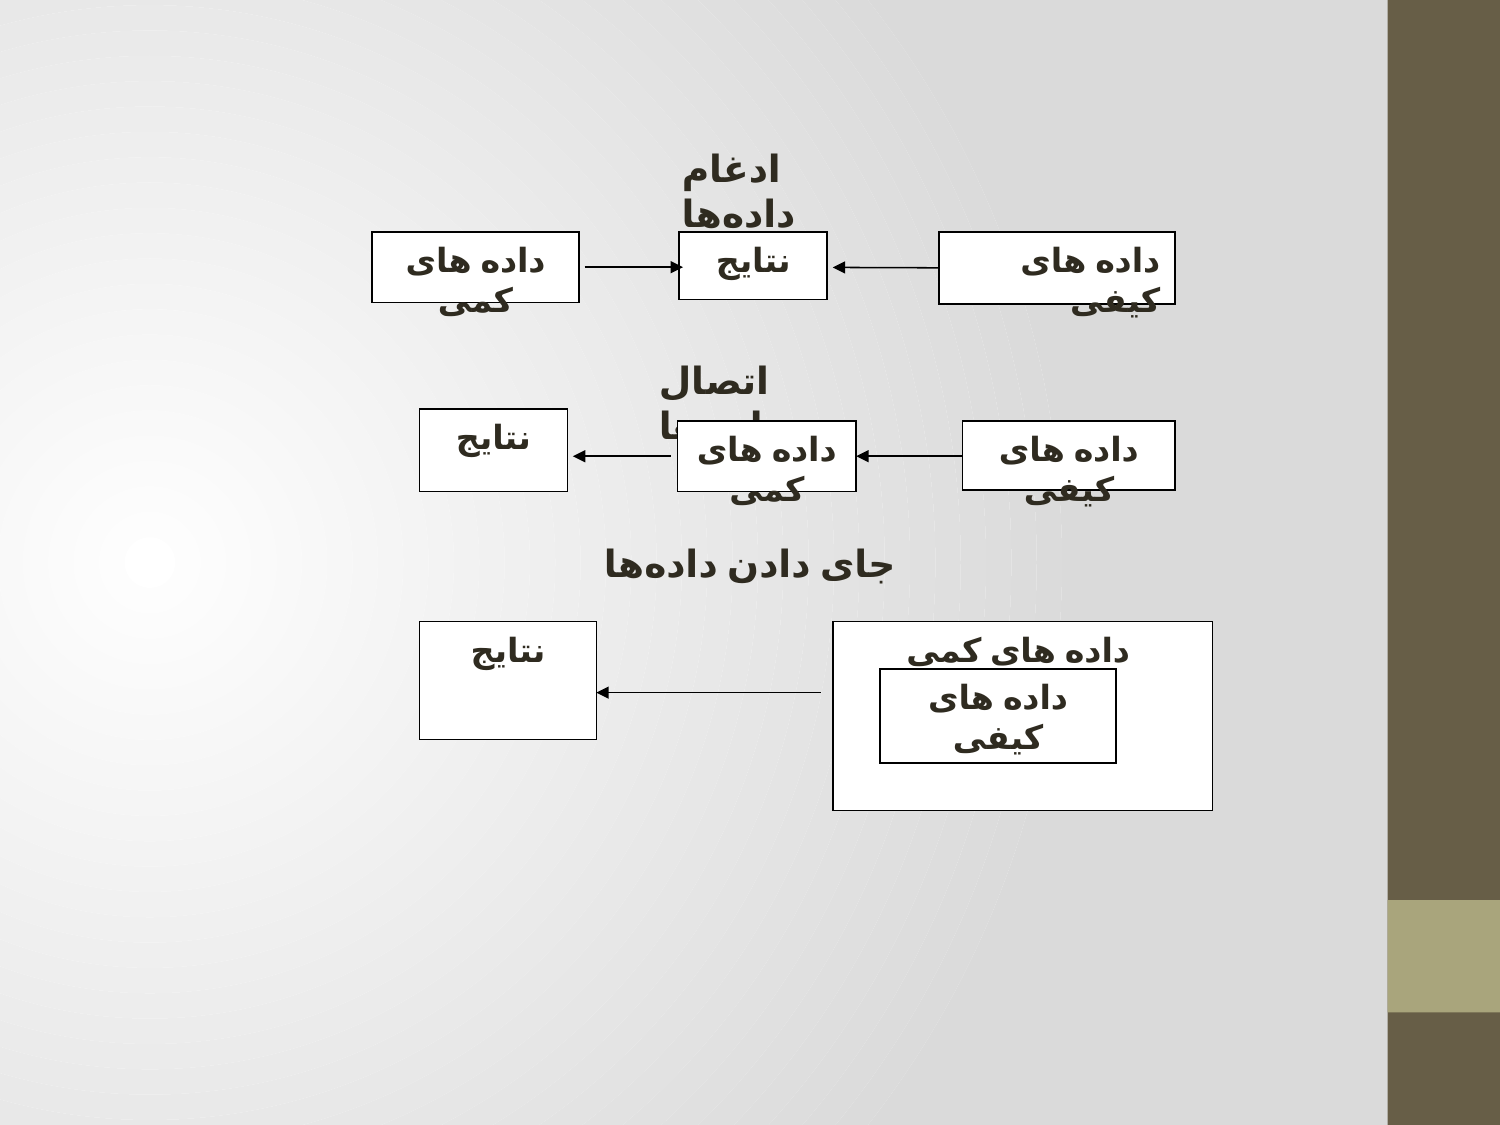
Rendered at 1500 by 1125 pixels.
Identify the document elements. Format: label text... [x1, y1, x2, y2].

text_box ادغام داده‌ها [667, 137, 869, 242]
text_box اتصال داده ها: [644, 349, 856, 453]
text_box داده های کیفی [938, 231, 1176, 304]
text_box نتایج [419, 621, 597, 740]
text_box داده های کیفی [962, 420, 1176, 491]
text_box نتایج [679, 242, 828, 300]
text_box داده های کمی [372, 231, 580, 303]
text_box داده های کیفی [879, 668, 1117, 764]
text_box جای دادن داده‌ها [589, 532, 911, 592]
text_box داده های کمی [677, 420, 857, 492]
text_box داده های کمی [832, 621, 1213, 811]
text_box نتایج [419, 408, 568, 492]
